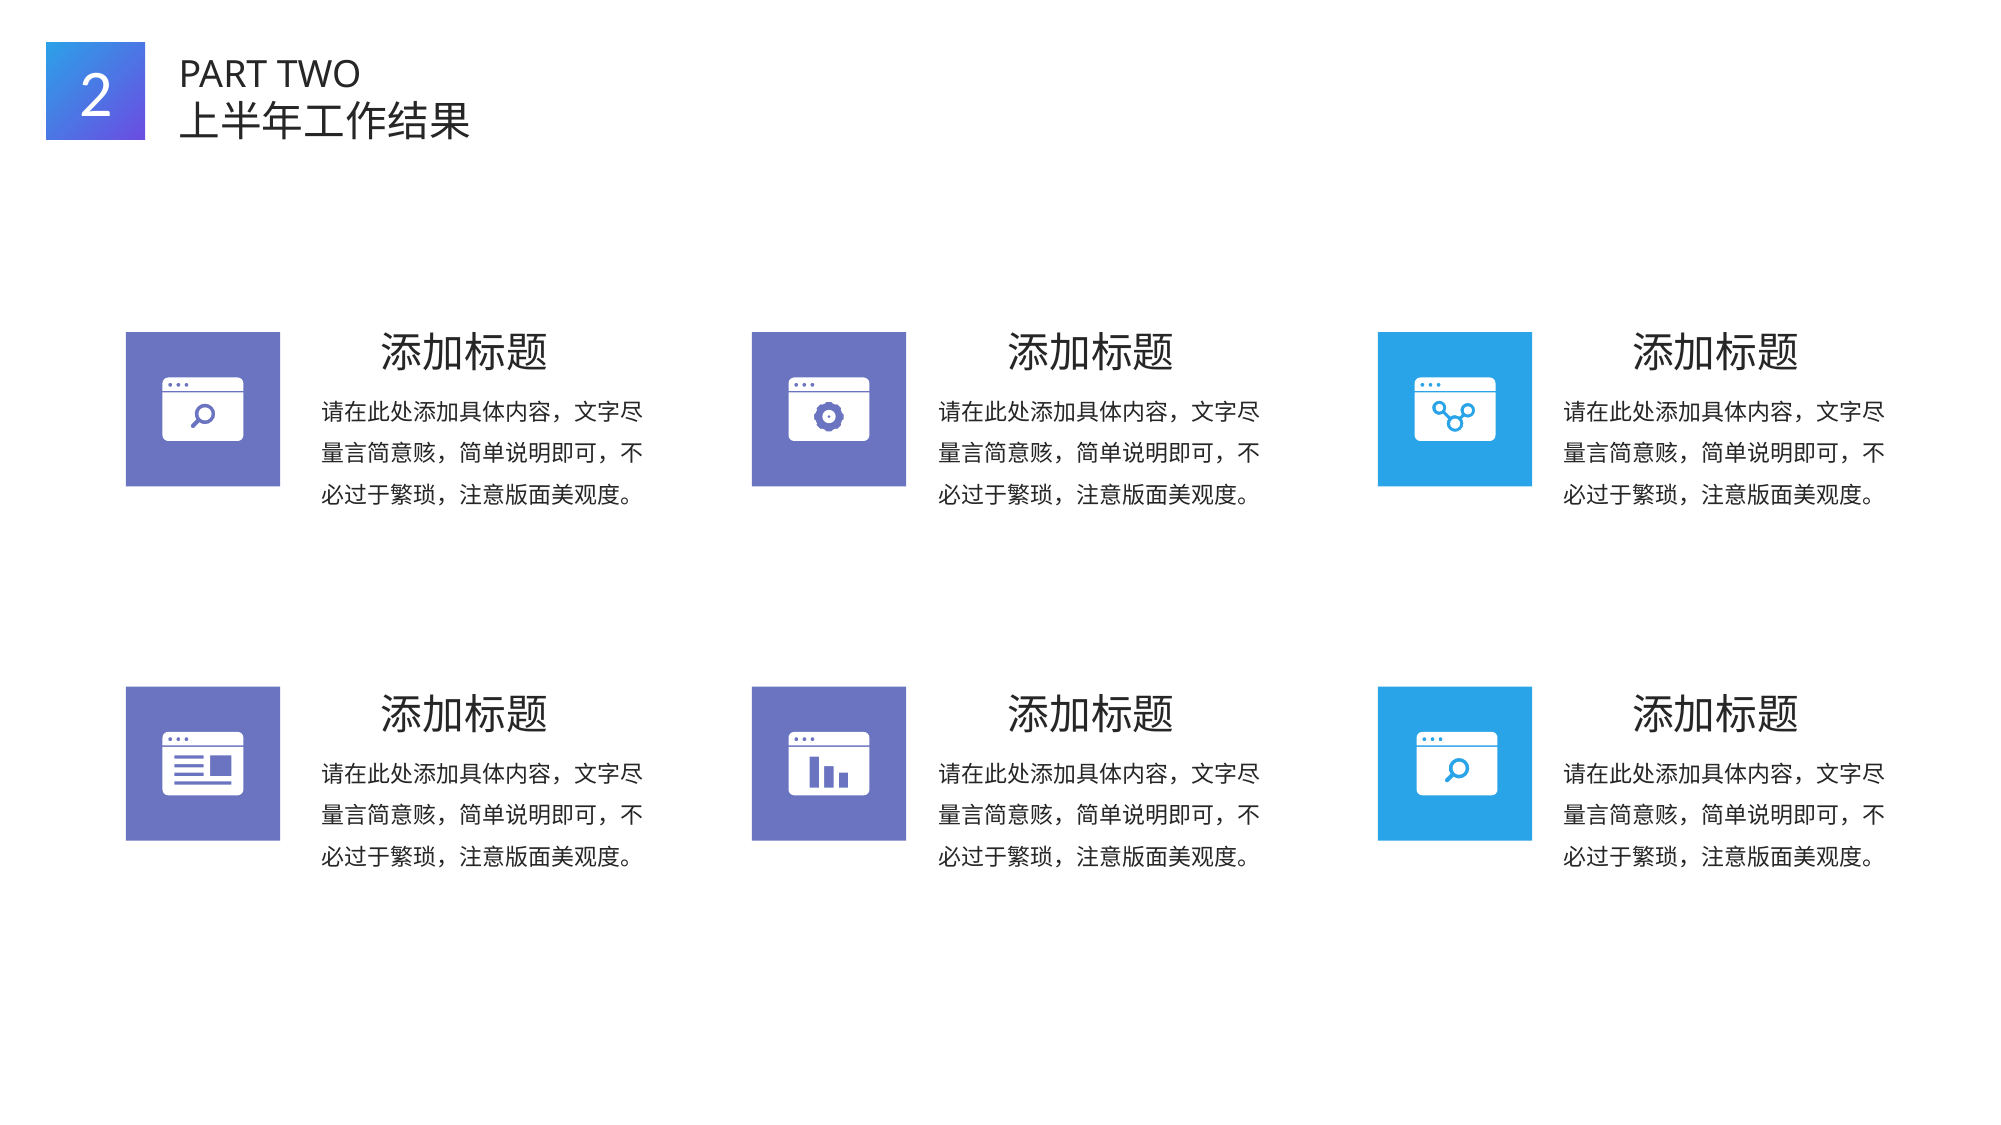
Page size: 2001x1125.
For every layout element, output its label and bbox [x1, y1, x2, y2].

text_box [922, 675, 1276, 879]
text_box [1377, 686, 1533, 841]
text_box [1547, 675, 1902, 879]
text_box [1377, 332, 1533, 487]
text_box [46, 42, 516, 153]
text_box [1547, 313, 1902, 517]
text_box [125, 686, 281, 841]
text_box [751, 686, 907, 841]
text_box [125, 332, 281, 487]
text_box [922, 313, 1276, 517]
text_box [751, 332, 907, 487]
text_box [296, 675, 670, 879]
text_box [296, 313, 670, 517]
